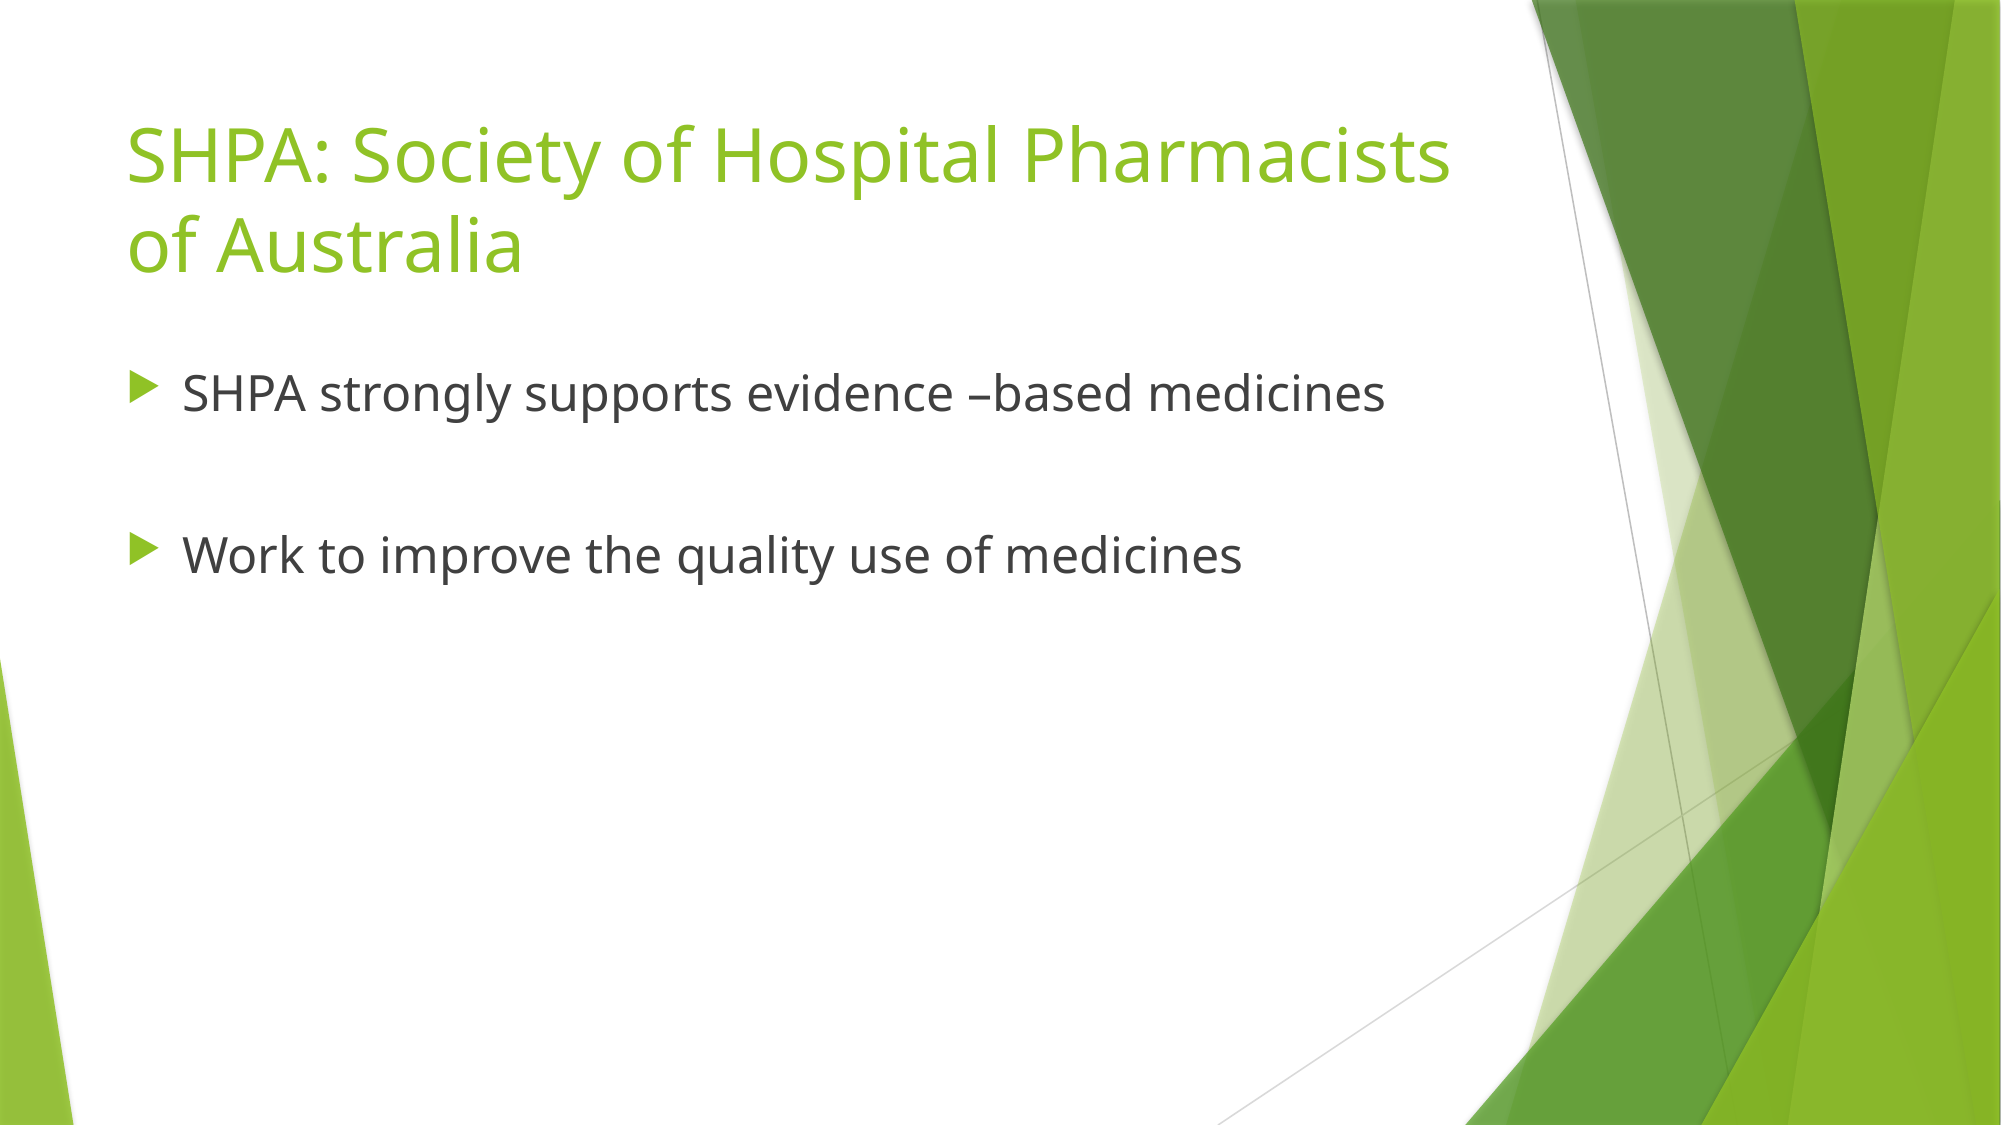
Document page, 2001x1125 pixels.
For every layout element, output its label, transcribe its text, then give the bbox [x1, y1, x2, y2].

list SHPA strongly supports evidence –based medicines Work to improve the quality use of medicines [111, 354, 1522, 992]
title SHPA: Society of Hospital Pharmacists of Australia [111, 99, 1522, 317]
